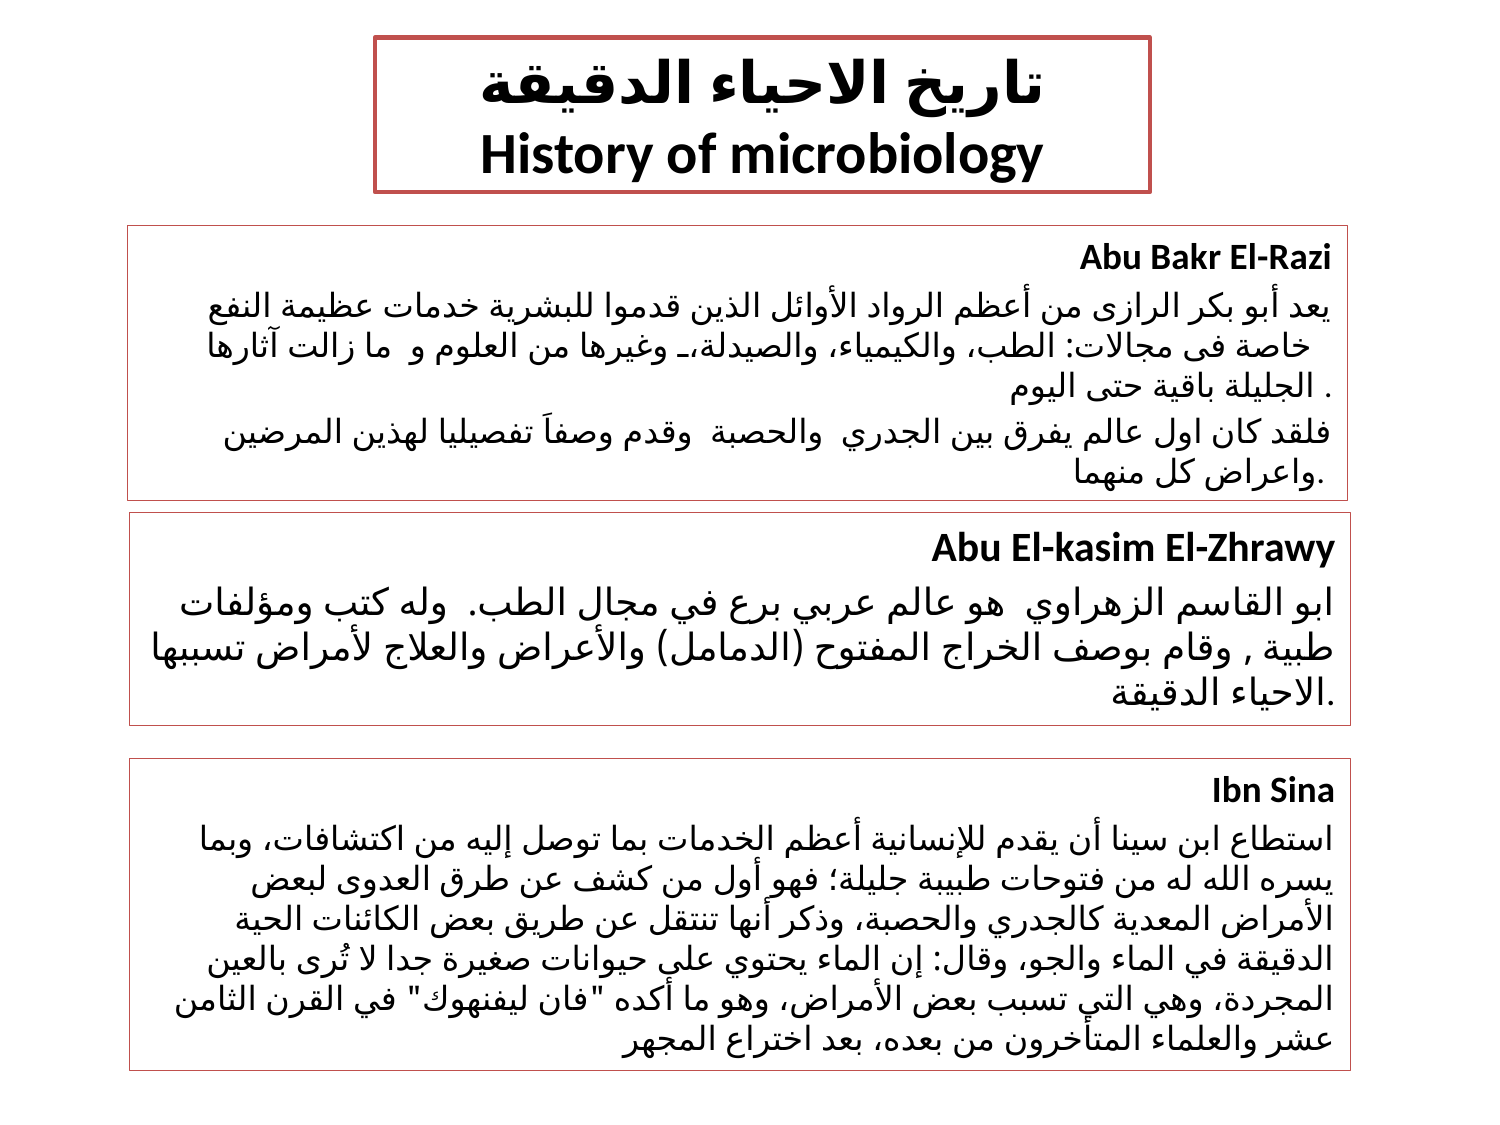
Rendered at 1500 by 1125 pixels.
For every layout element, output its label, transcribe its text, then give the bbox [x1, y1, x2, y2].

text_box تاريخ الاحياء الدقيقة History of microbiology [373, 35, 1152, 194]
subtitle Abu Bakr El-Razi يعد أبو بكر الرازى من أعظم الرواد الأوائل الذين قدموا للبشرية خدمات عظيمة النفع خاصة فى مجالات: الطب، والكيمياء، والصيدلة، وغيرها من العلوم و ما زالت آثارها الجليلة باقية حتى اليوم . فلقد كان اول عالم يفرق بين الجدري والحصبة وقدم وصفاَ تفصيليا لهذين المرضين واعراض كل منهما. [125, 223, 1350, 502]
text_box Ibn Sina استطاع ابن سينا أن يقدم للإنسانية أعظم الخدمات بما توصل إليه من اكتشافات، وبما يسره الله له من فتوحات طبيبة جليلة؛ فهو أول من كشف عن طرق العدوى لبعض الأمراض المعدية كالجدري والحصبة، وذكر أنها تنتقل عن طريق بعض الكائنات الحية الدقيقة في الماء والجو، وقال: إن الماء يحتوي على حيوانات صغيرة جدا لا تُرى بالعين المجردة، وهي التي تسبب بعض الأمراض، وهو ما أكده "فان ليفنهوك" في القرن الثامن عشر والعلماء المتأخرون من بعده، بعد اختراع المجهر [128, 756, 1353, 1073]
text_box Abu El-kasim El-Zhrawy ابو القاسم الزهراوي هو عالم عربي برع في مجال الطب. وله كتب ومؤلفات طبية , وقام بوصف الخراج المفتوح (الدمامل) والأعراض والعلاج لأمراض تسببها الاحياء الدقيقة. [128, 510, 1353, 727]
